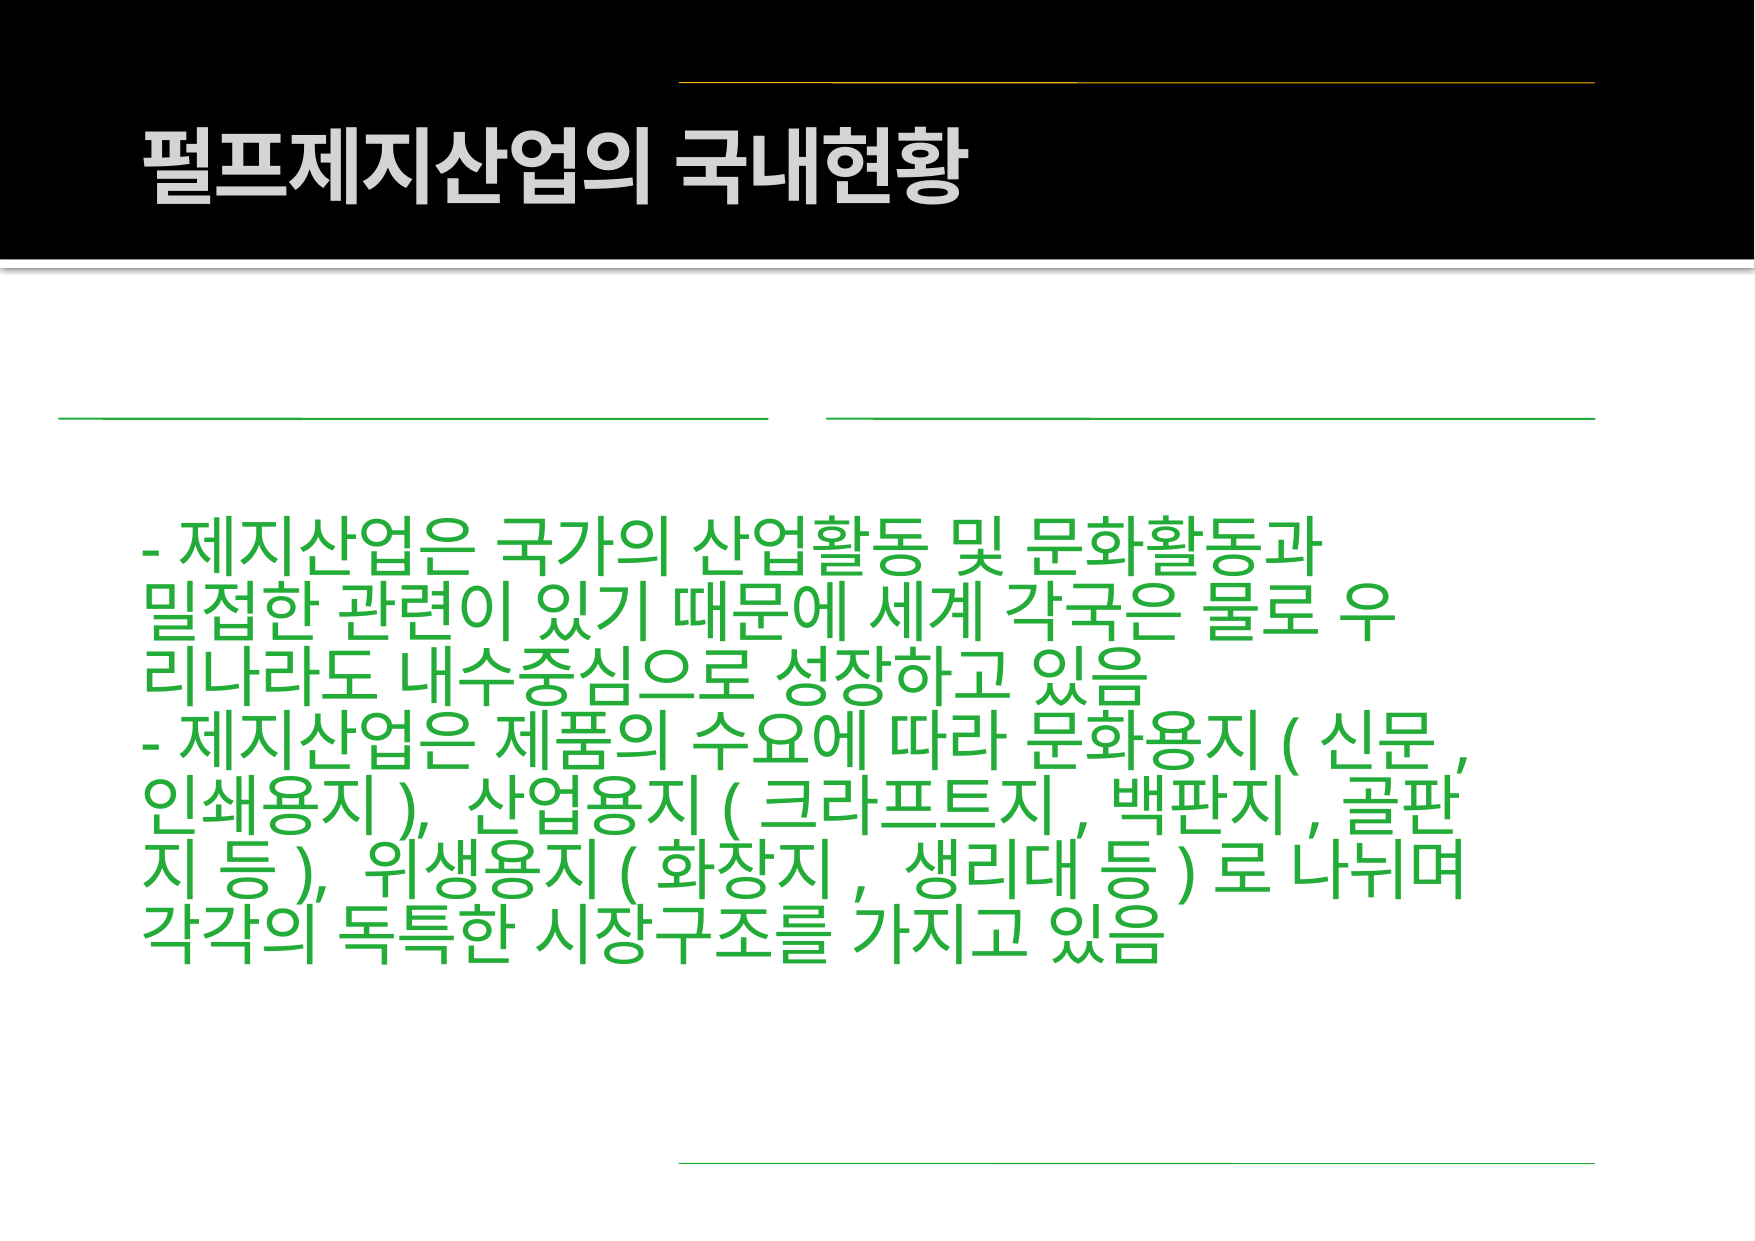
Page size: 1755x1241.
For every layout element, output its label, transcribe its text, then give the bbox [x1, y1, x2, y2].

list 펄프제지산업의 국내현황 [118, 147, 1595, 376]
list -제지산업은 국가의 산업활동 및 문화활동과 밀접한 관련이 있기 때문에 세계 각국은 물로 우 리나라도 내수중심으로 성장하고 있음 -제지산업은 제품의 수요에 따라 문화용지(신문, 인쇄용지), 산업용지(크라프트지,백판지,골판 지 등), 위생용지(화장지, 생리대 등)로 나뉘며 각각의 독특한 시장구조를 가지고 있음 [118, 488, 1536, 1079]
